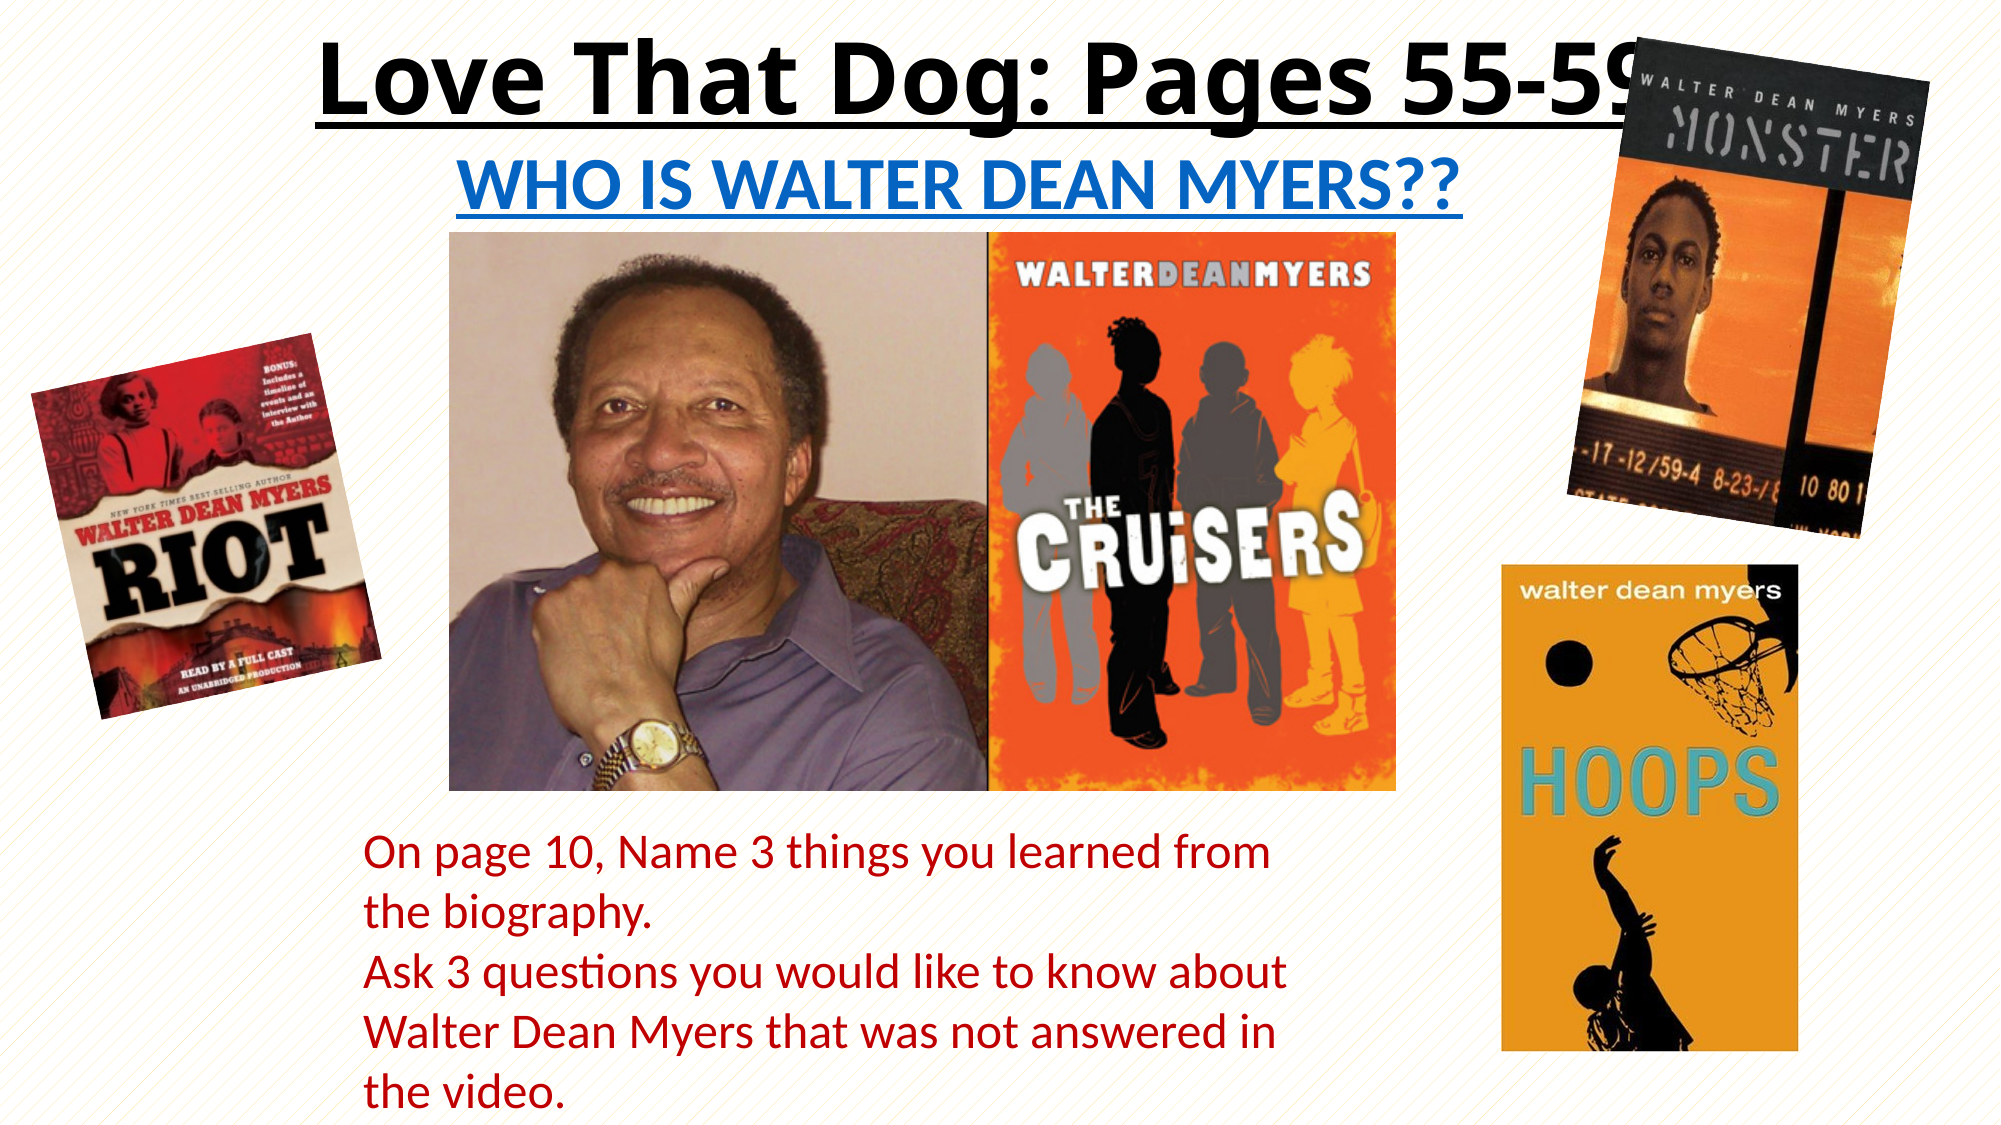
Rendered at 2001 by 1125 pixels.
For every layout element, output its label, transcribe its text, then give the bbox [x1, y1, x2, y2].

text_box WHO IS WALTER DEAN MYERS?? [441, 126, 1600, 232]
picture [1567, 37, 1929, 539]
text_box On page 10, Name 3 things you learned from the biography. Ask 3 questions you would like to know about Walter Dean Myers that was not answered in the video. [348, 811, 1332, 1125]
title Love That Dog: Pages 55-59 [299, 10, 1716, 154]
picture [1501, 564, 1799, 1052]
picture [449, 232, 1396, 792]
picture [31, 333, 381, 719]
